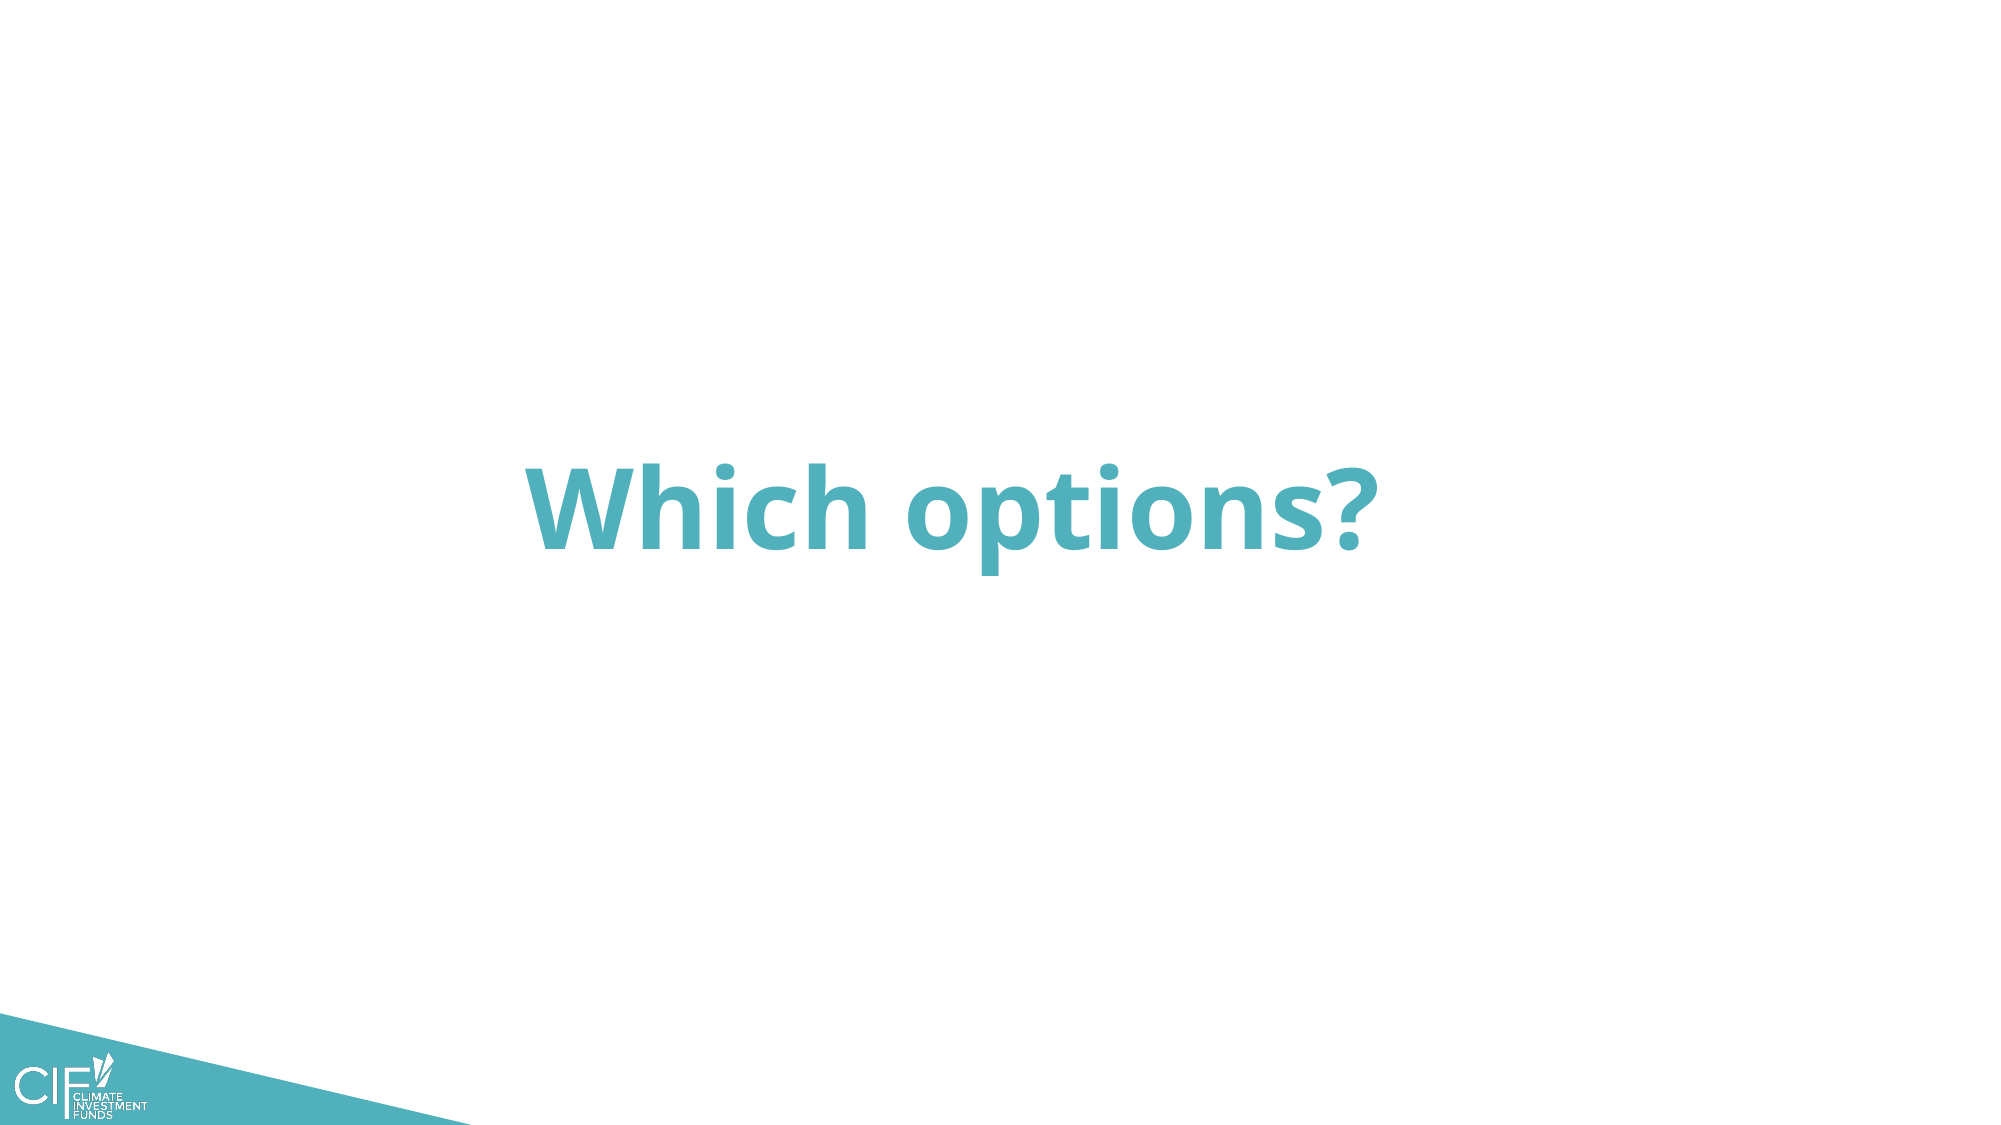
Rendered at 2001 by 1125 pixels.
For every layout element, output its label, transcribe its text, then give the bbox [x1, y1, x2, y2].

title Which options? [510, 404, 1536, 622]
